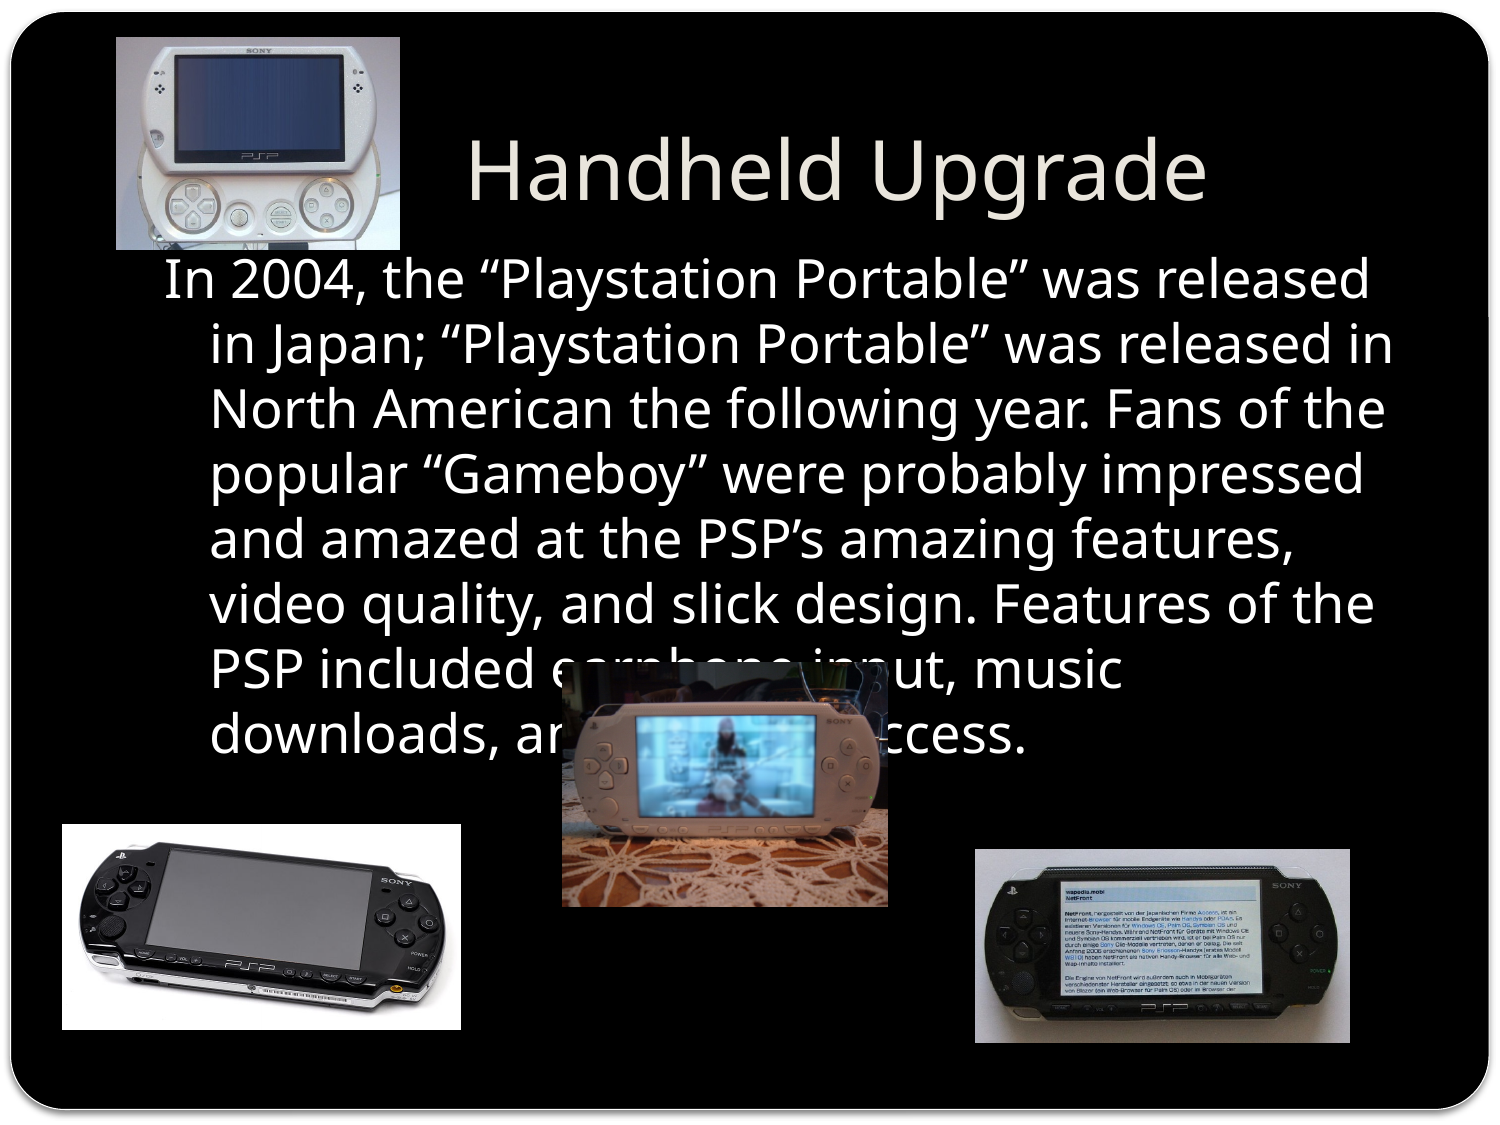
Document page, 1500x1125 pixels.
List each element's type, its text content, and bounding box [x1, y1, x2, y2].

picture [974, 849, 1351, 1043]
title Handheld Upgrade [406, 45, 1425, 233]
picture [62, 824, 462, 1030]
list In 2004, the “Playstation Portable” was released in Japan; “Playstation Portable” was released in North American the following year. Fans of the popular “Gameboy” were probably impressed and amazed at the PSP’s amazing features, video quality, and slick design. Features of the PSP included earphone input, music downloads, and Internet access. [150, 237, 1425, 988]
picture [116, 37, 401, 251]
picture [562, 662, 888, 907]
